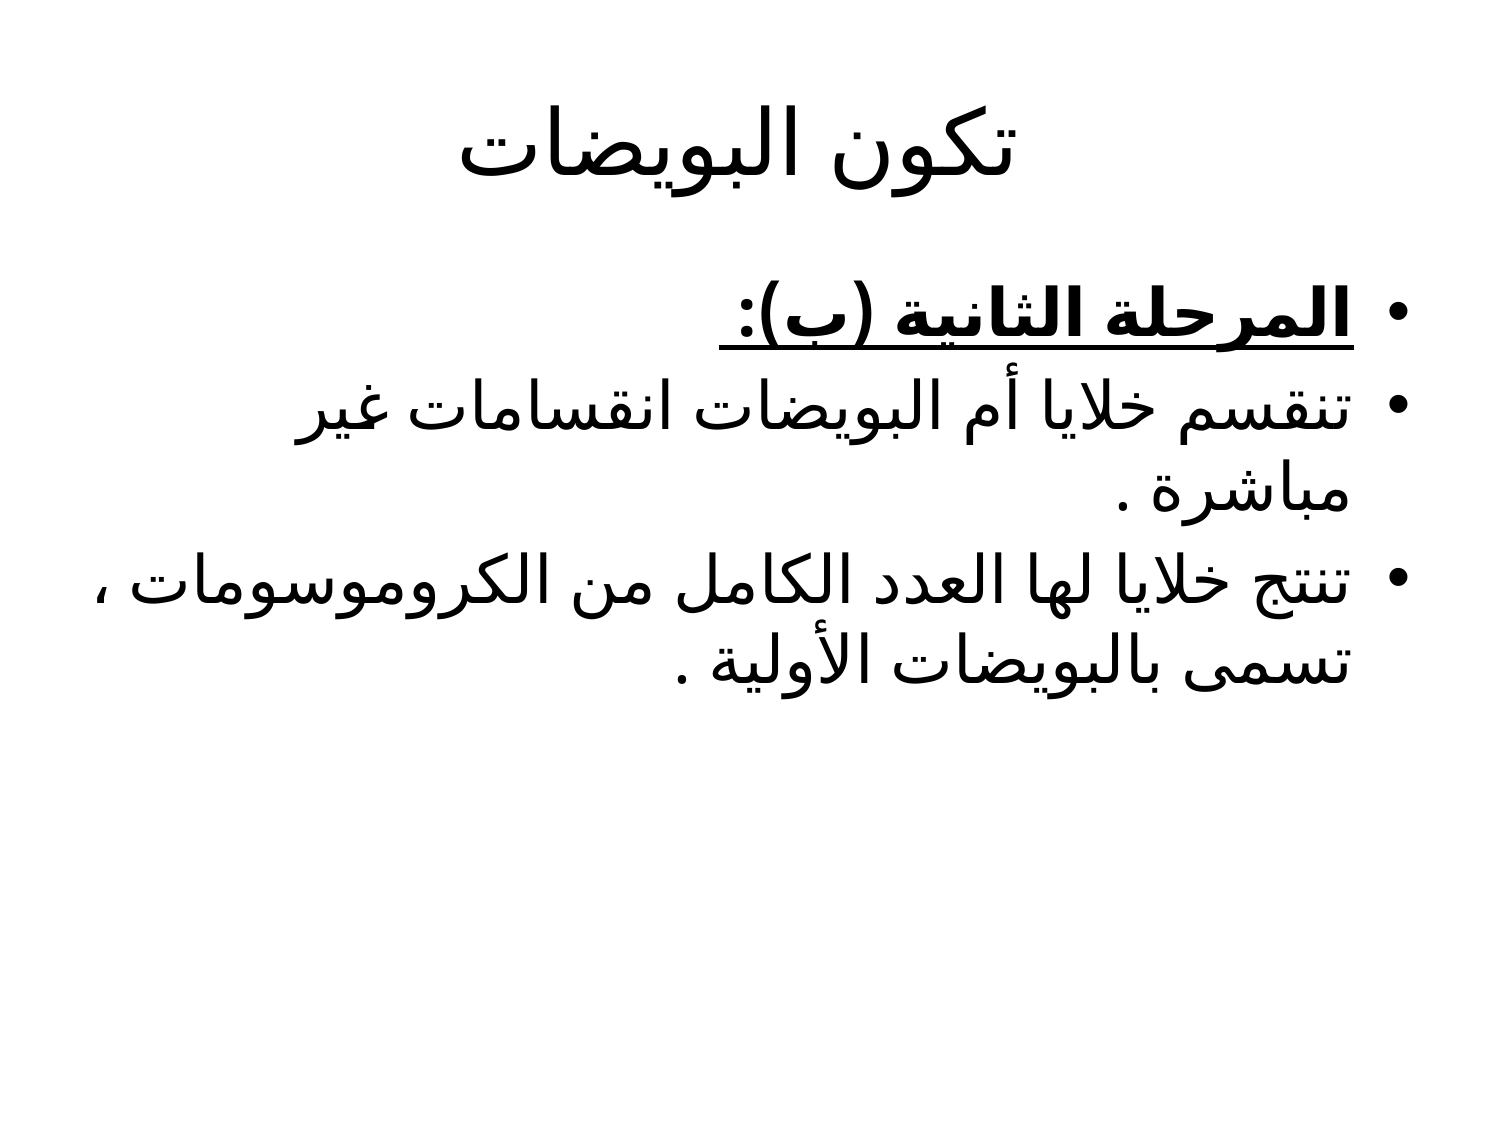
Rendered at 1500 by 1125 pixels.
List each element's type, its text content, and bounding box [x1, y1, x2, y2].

list المرحلة الثانية (ب): تنقسم خلايا أم البويضات انقسامات غير مباشرة . تنتج خلايا لها العدد الكامل من الكروموسومات ، تسمى بالبويضات الأولية . [75, 262, 1425, 1005]
title تكون البويضات [75, 45, 1425, 233]
